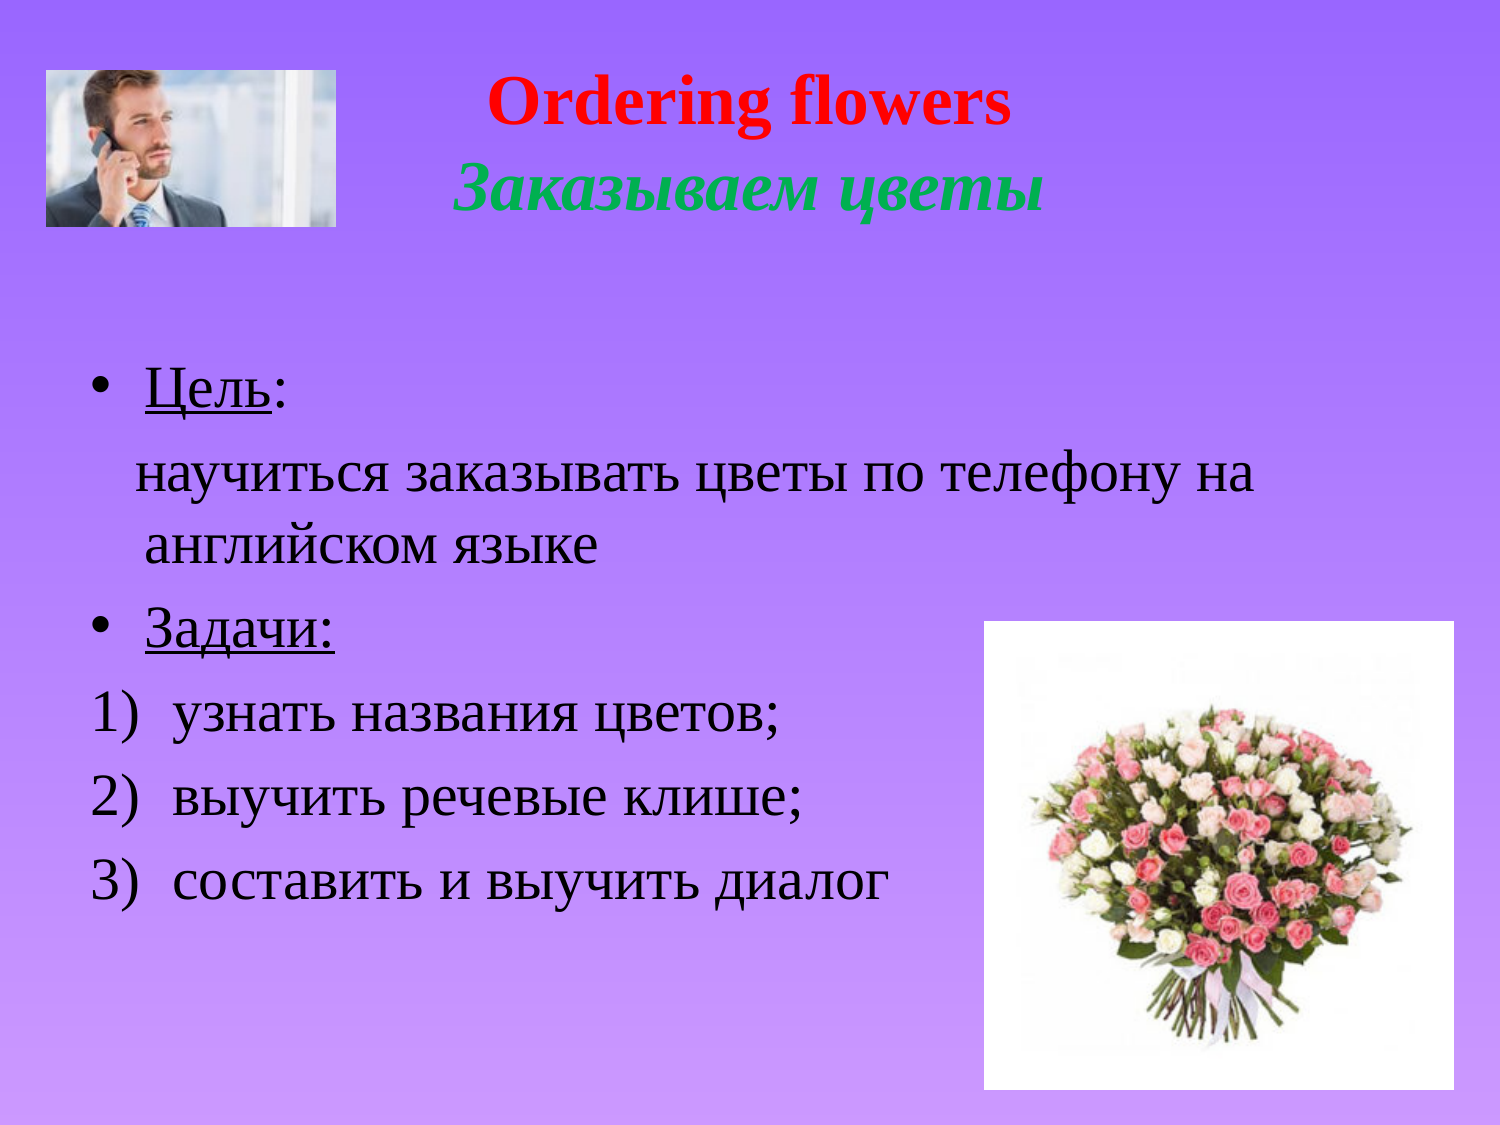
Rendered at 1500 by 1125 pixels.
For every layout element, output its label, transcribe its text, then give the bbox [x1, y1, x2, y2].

list Цель: научиться заказывать цветы по телефону на английском языке Задачи: узнать названия цветов; выучить речевые клише; составить и выучить диалог [75, 339, 1425, 1005]
title Ordering flowers Заказываем цветы [75, 45, 1425, 233]
picture [983, 620, 1454, 1091]
picture [46, 69, 337, 227]
